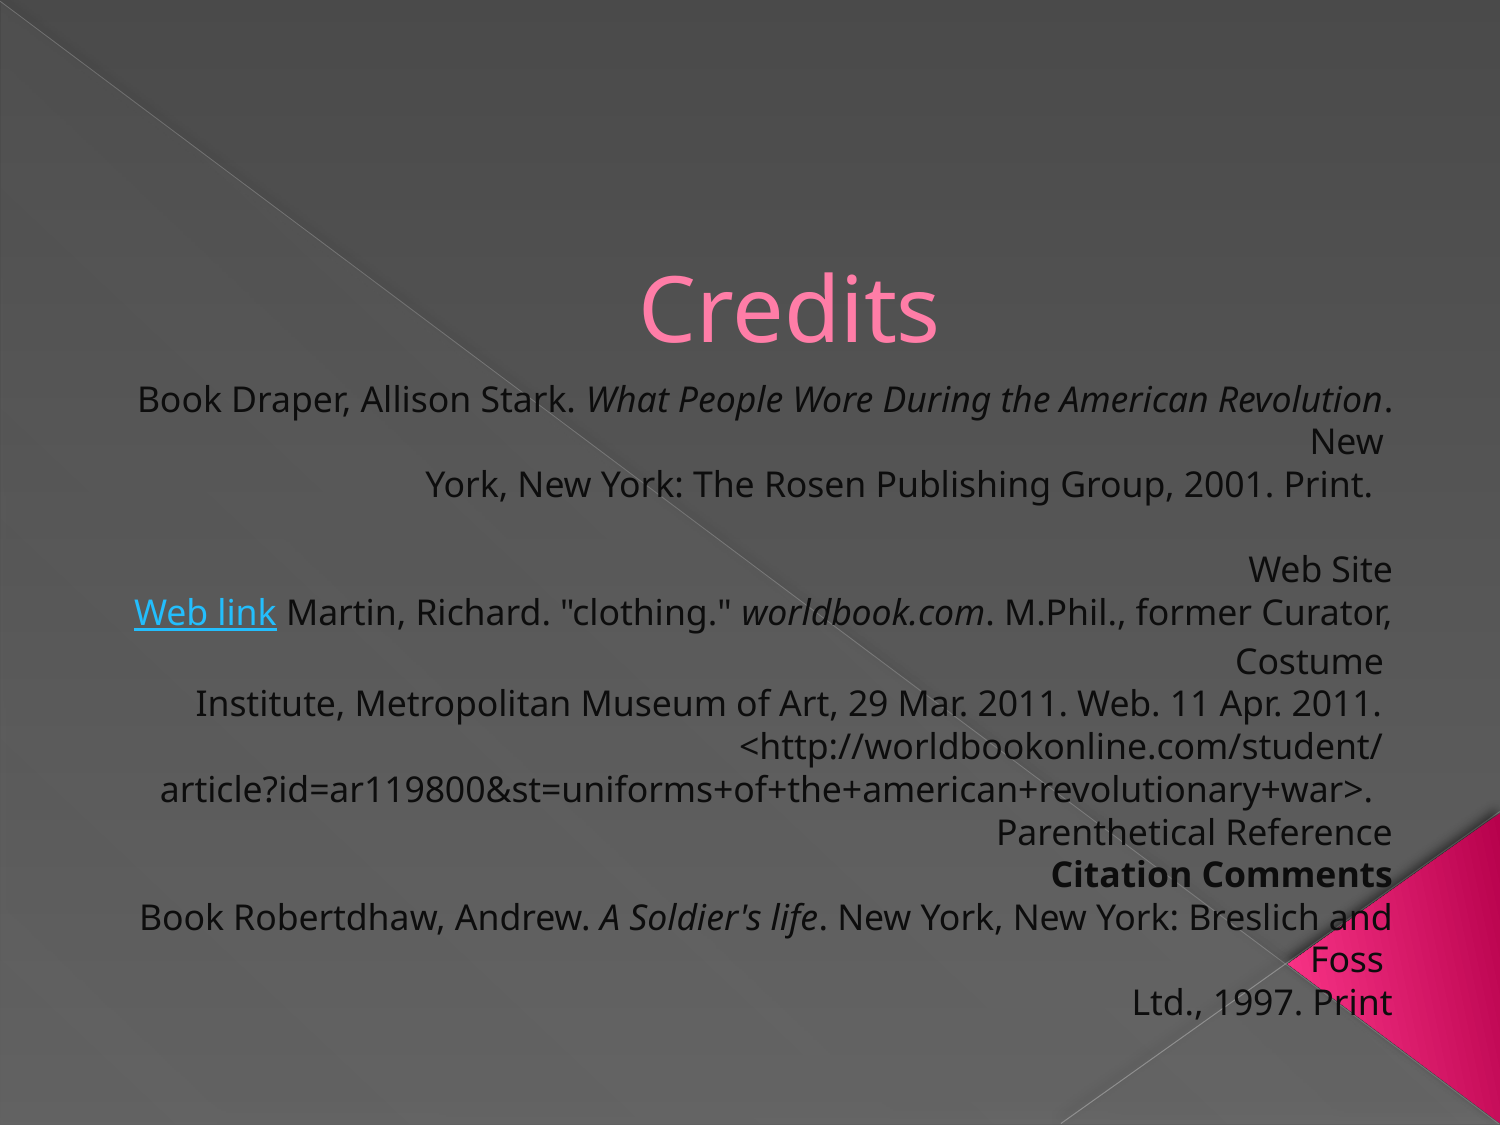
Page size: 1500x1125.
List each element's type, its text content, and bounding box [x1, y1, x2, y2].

title Credits [88, 127, 1412, 369]
subtitle Book Draper, Allison Stark. What People Wore During the American Revolution. New York, New York: The Rosen Publishing Group, 2001. Print. Web Site Web link Martin, Richard. "clothing." worldbook.com. M.Phil., former Curator, Costume Institute, Metropolitan Museum of Art, 29 Mar. 2011. Web. 11 Apr. 2011. <http://worldbookonline.com/student/ article?id=ar119800&st=uniforms+of+the+american+revolutionary+war>. Parenthetical Reference Citation Comments Book Robertdhaw, Andrew. A Soldier's life. New York, New York: Breslich and Foss Ltd., 1997. Print [88, 369, 1412, 1075]
